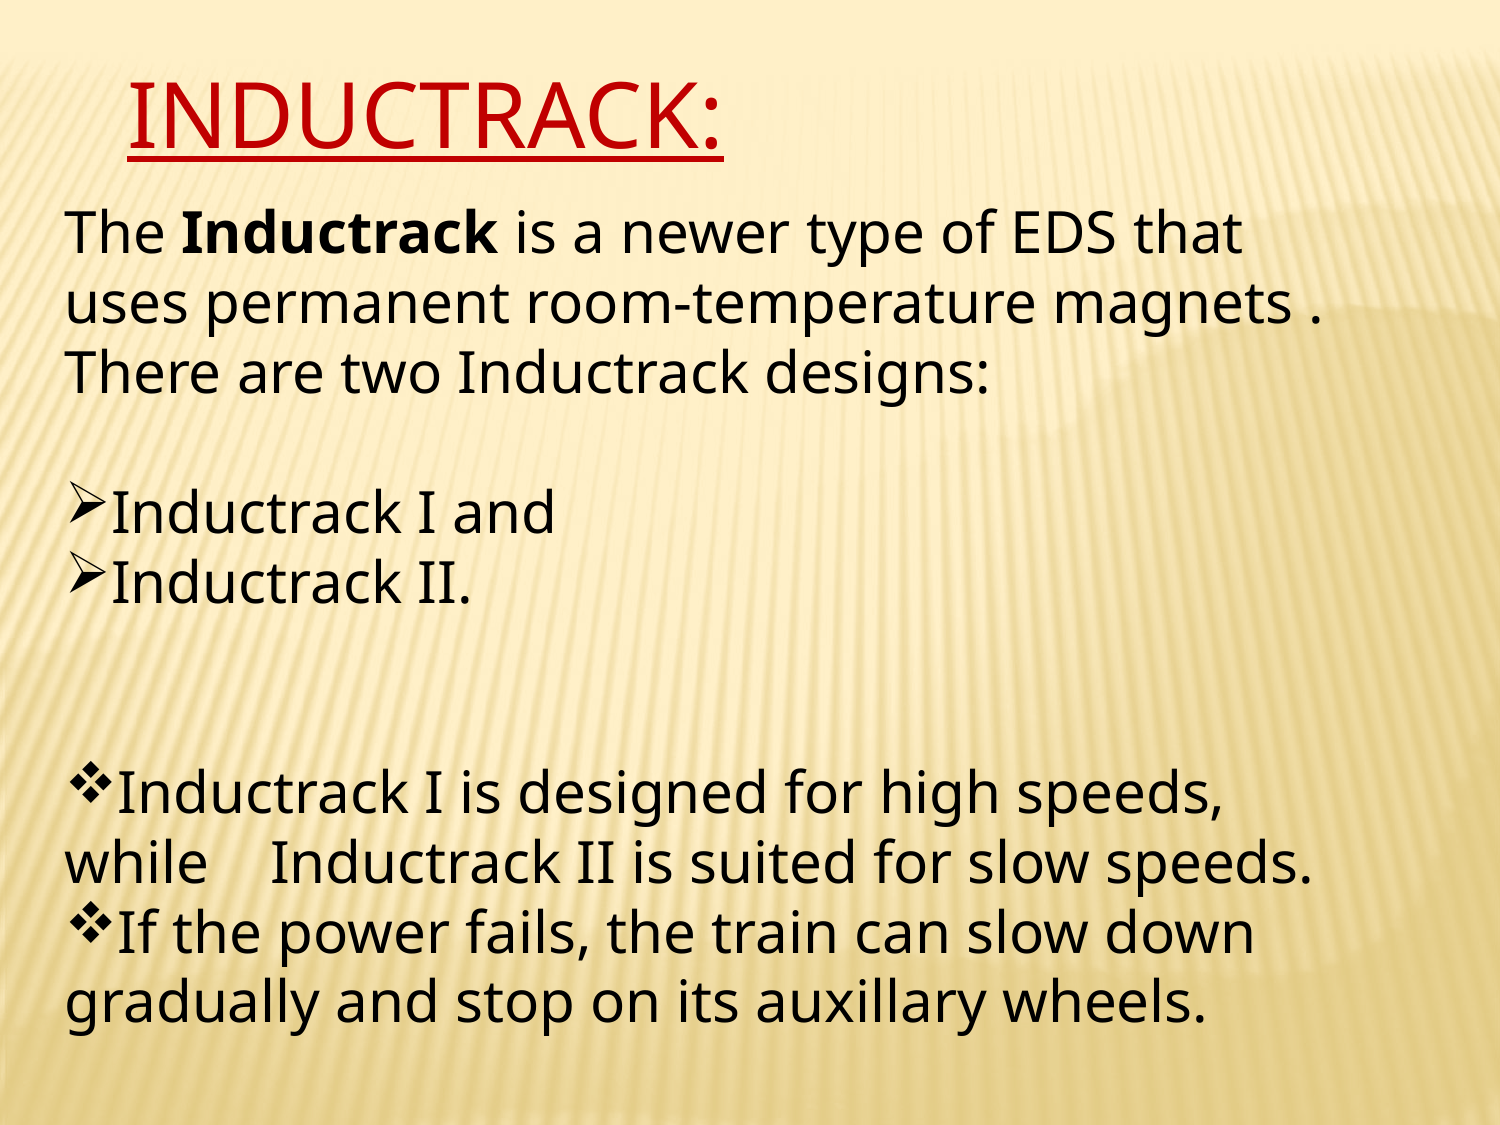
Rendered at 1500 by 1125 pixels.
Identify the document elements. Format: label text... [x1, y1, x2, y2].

text_box The Inductrack is a newer type of EDS that uses permanent room-temperature magnets . There are two Inductrack designs: Inductrack I and Inductrack II. Inductrack I is designed for high speeds, while Inductrack II is suited for slow speeds. If the power fails, the train can slow down gradually and stop on its auxillary wheels. [50, 187, 1375, 1112]
text_box INDUCTRACK: [112, 49, 1375, 175]
